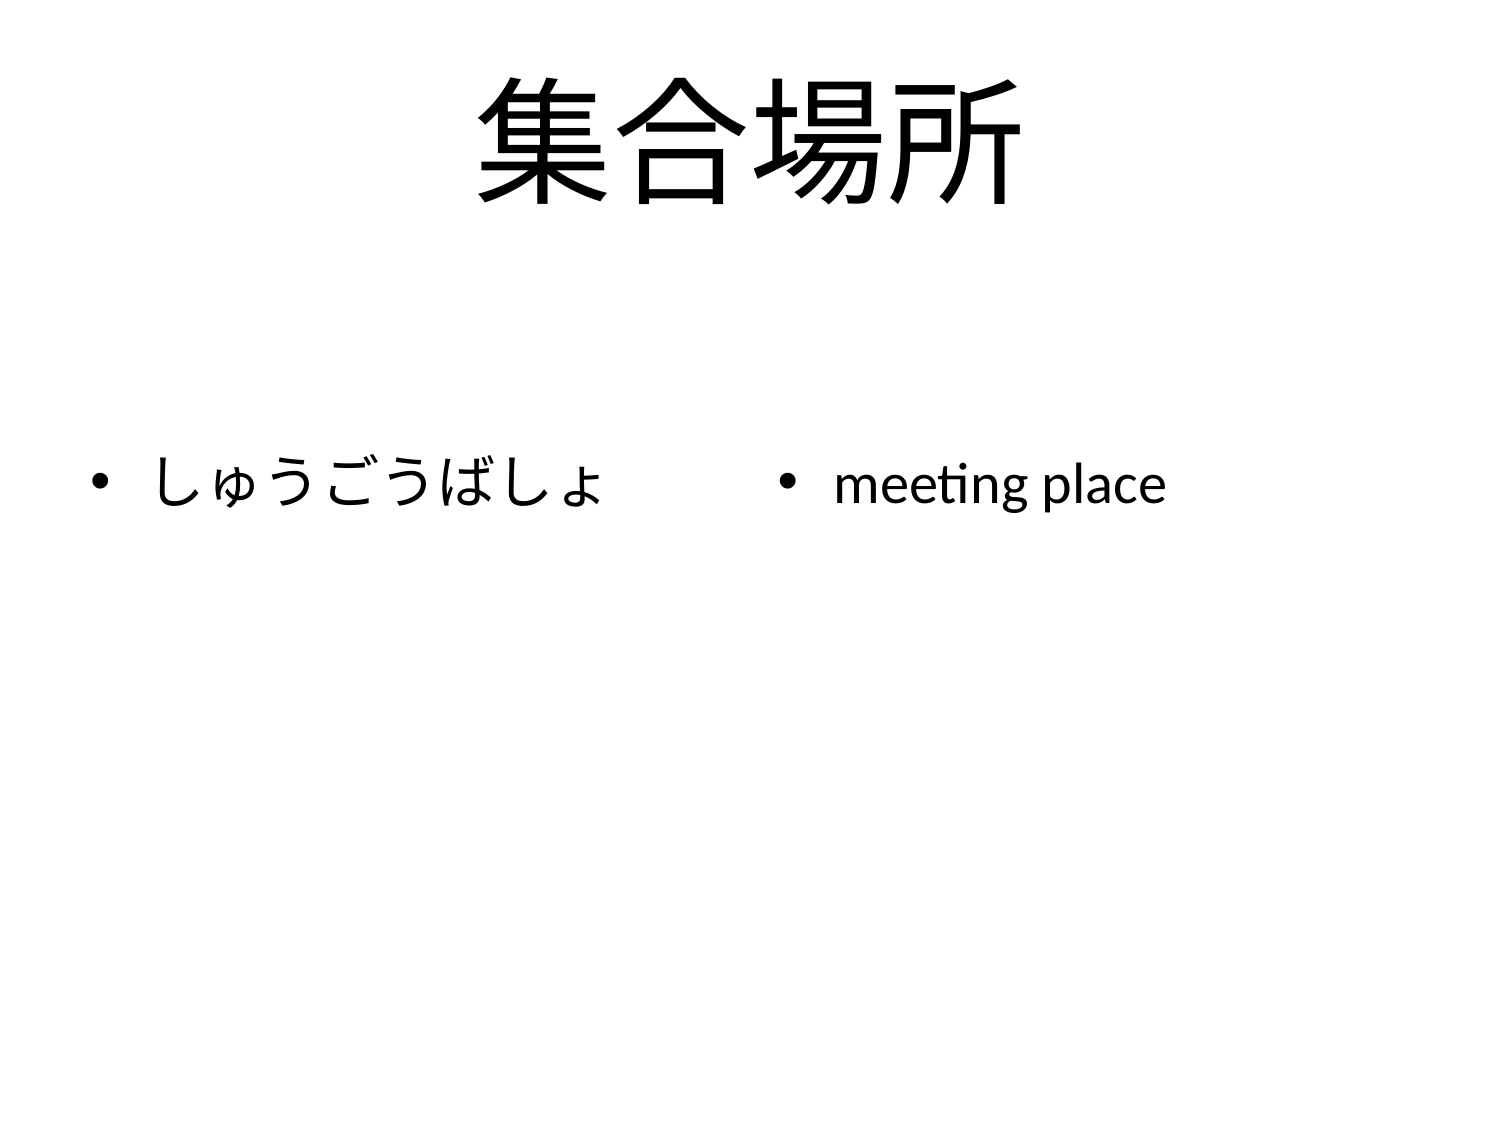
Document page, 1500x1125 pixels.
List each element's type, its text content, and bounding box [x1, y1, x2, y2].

list meeting place [762, 437, 1426, 1006]
list しゅうごうばしょ [74, 437, 738, 1006]
title 集合場所 [74, 44, 1426, 233]
